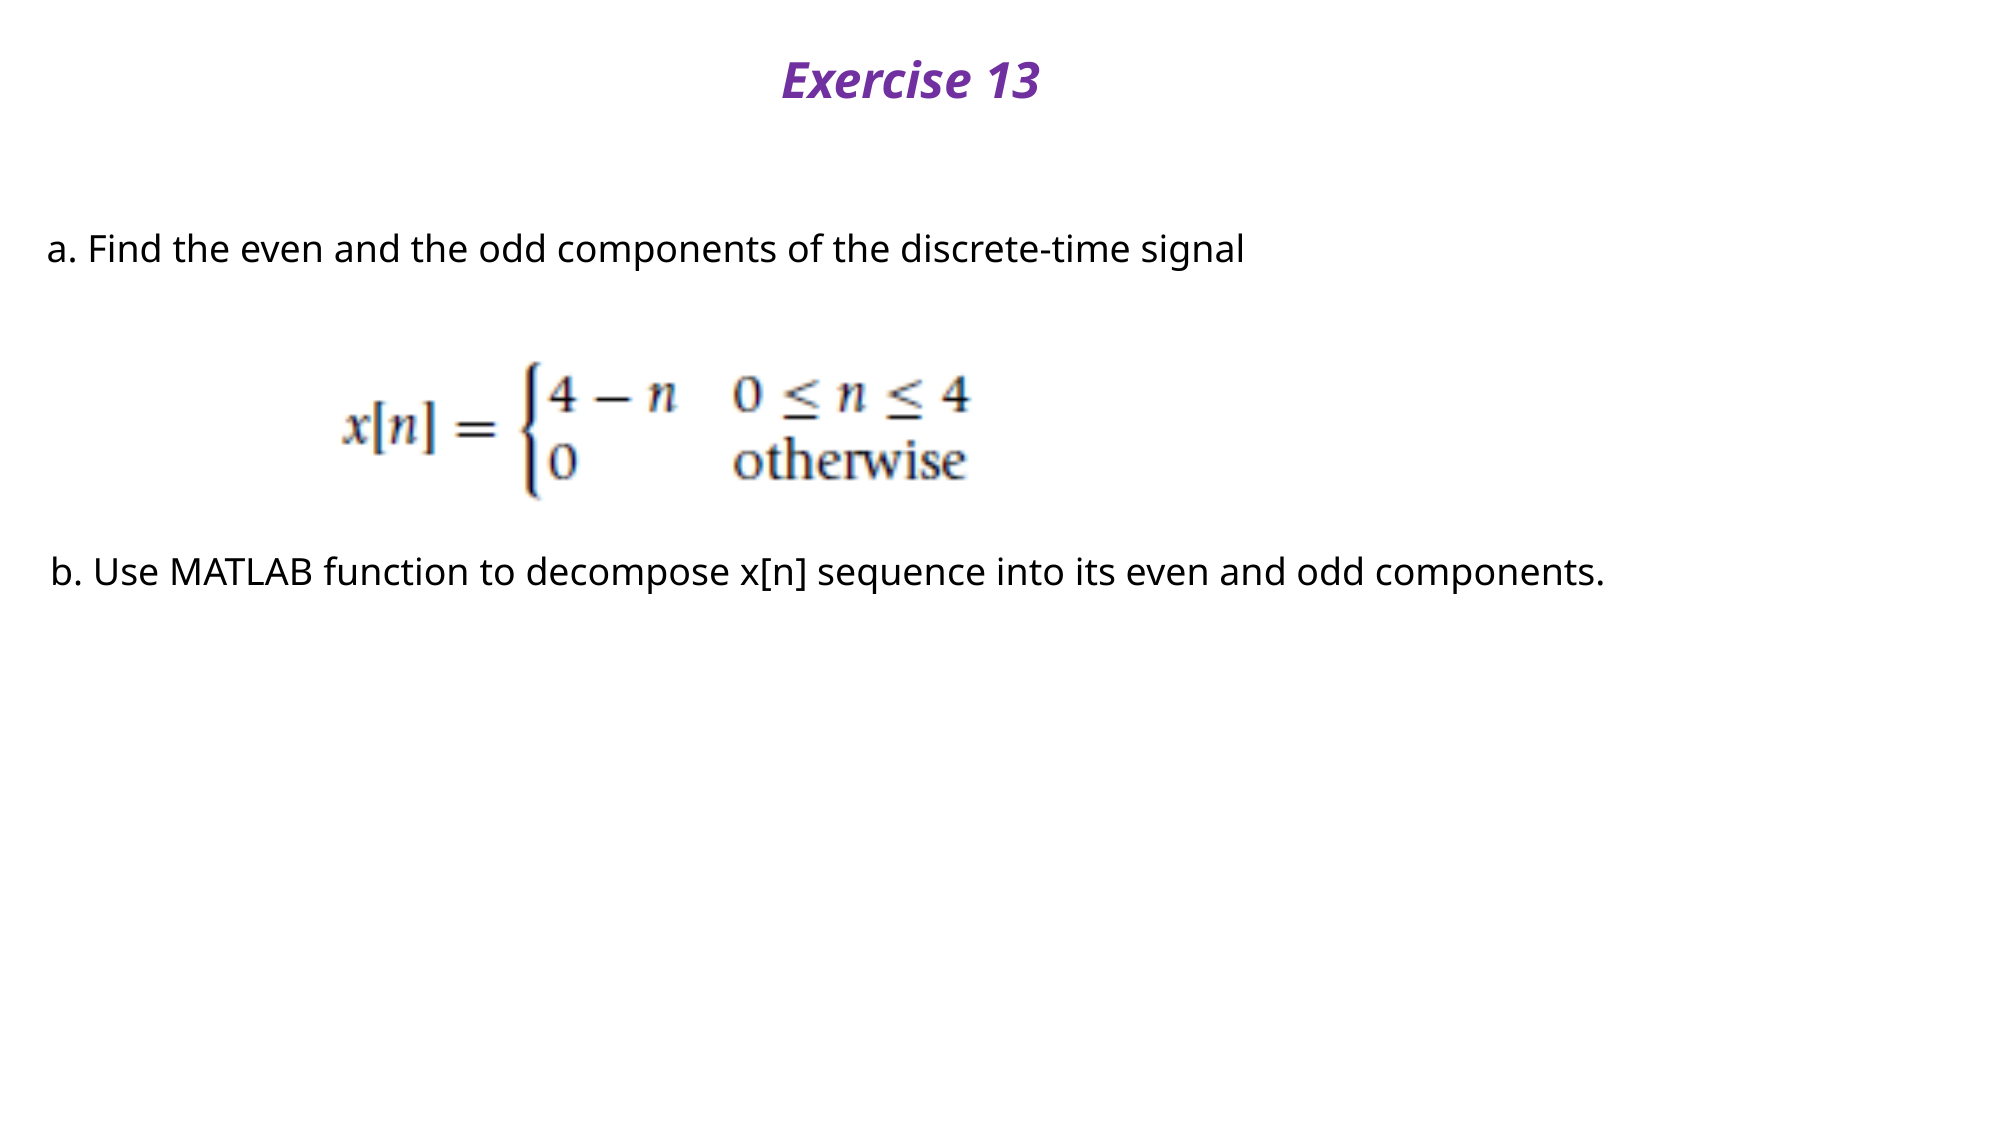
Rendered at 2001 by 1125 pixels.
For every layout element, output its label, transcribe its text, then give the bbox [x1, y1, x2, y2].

picture [318, 335, 1036, 541]
text_box a. Find the even and the odd components of the discrete-time signal [31, 217, 1281, 277]
text_box b. Use MATLAB function to decompose x[n] sequence into its even and odd components. [35, 540, 1868, 601]
text_box Exercise 13 [766, 37, 1055, 117]
